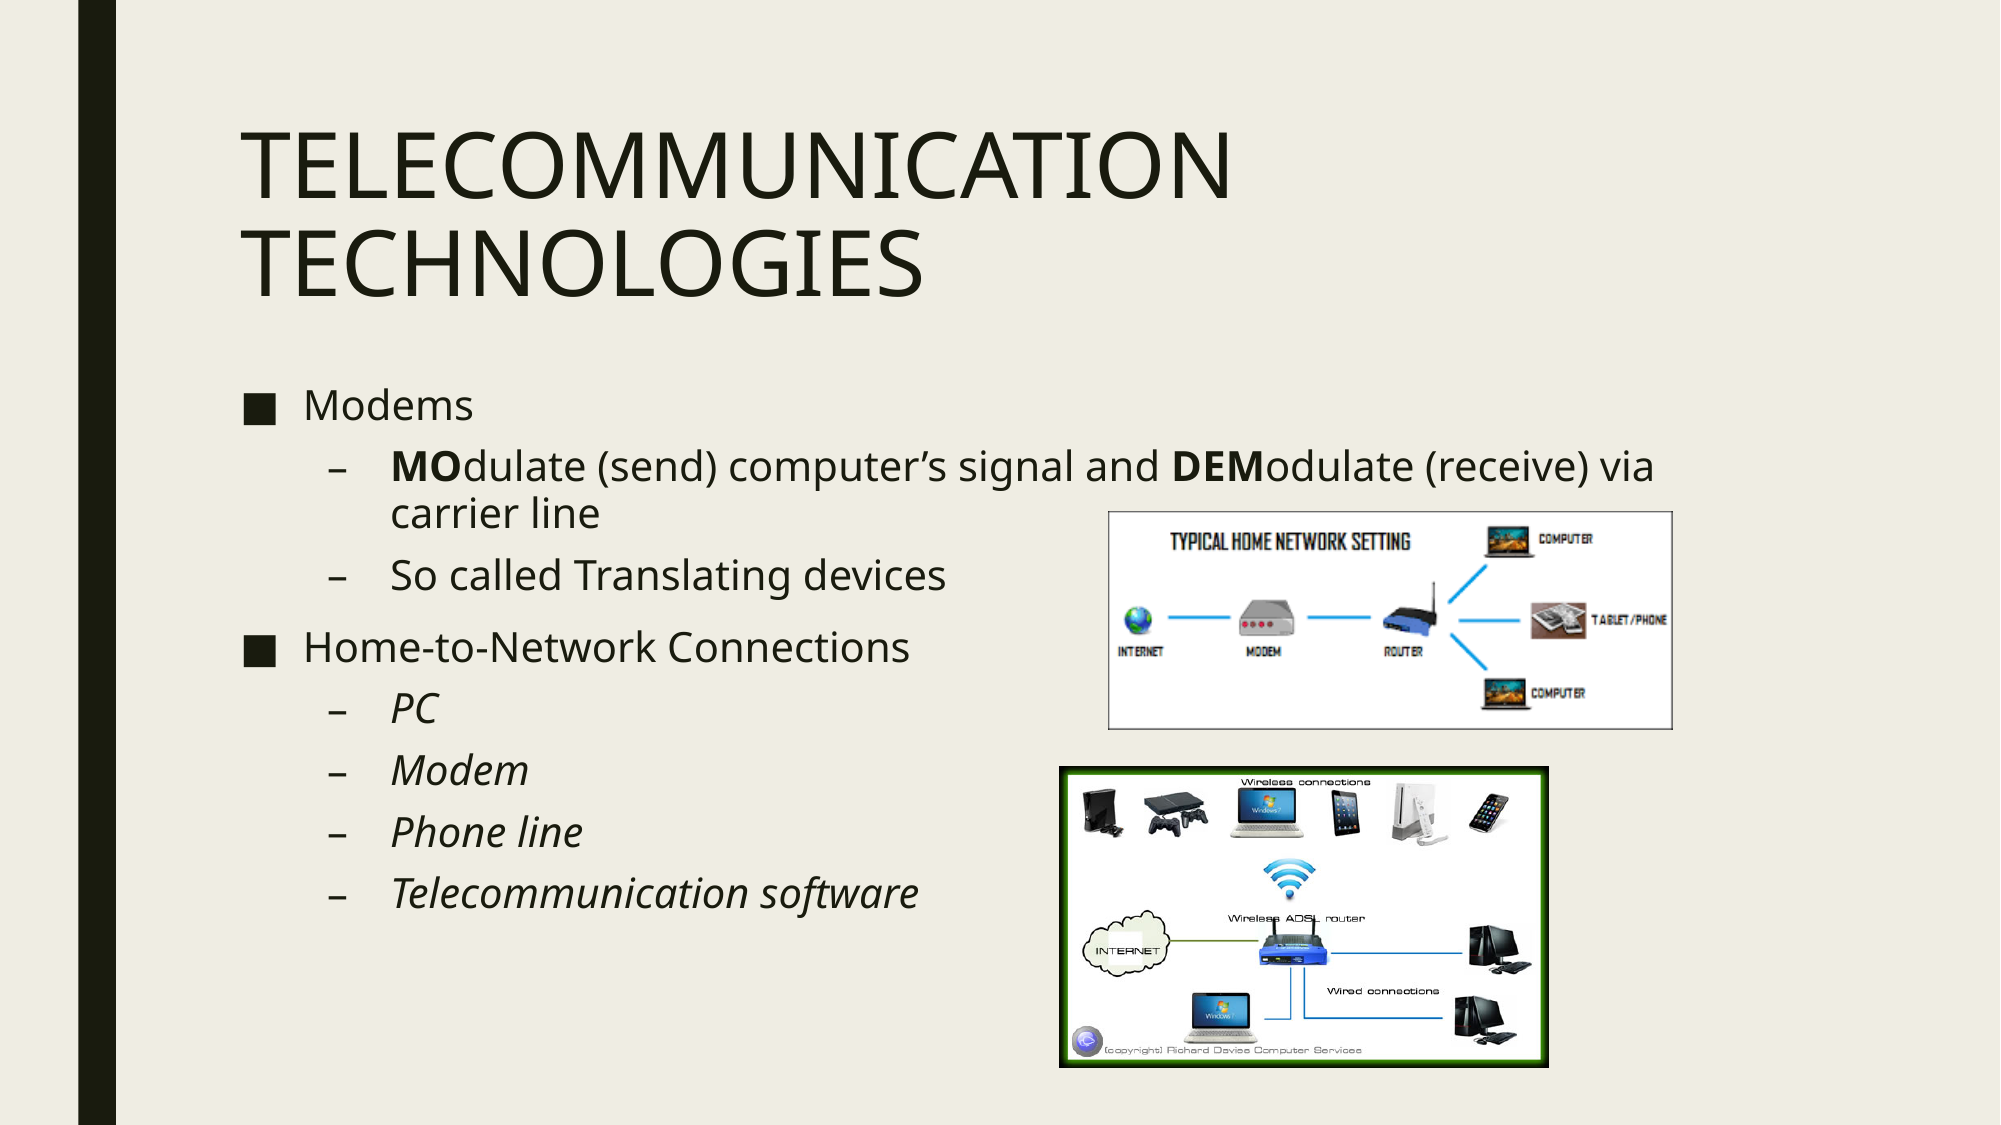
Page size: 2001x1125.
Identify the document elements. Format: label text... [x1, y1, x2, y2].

picture [1059, 766, 1549, 1068]
title TELECOMMUNICATION TECHNOLOGIES [225, 112, 1800, 357]
list Modems MOdulate (send) computer’s signal and DEModulate (receive) via carrier line So called Translating devices Home-to-Network Connections PC Modem Phone line Telecommunication software [225, 375, 1800, 1099]
picture [1108, 511, 1673, 730]
